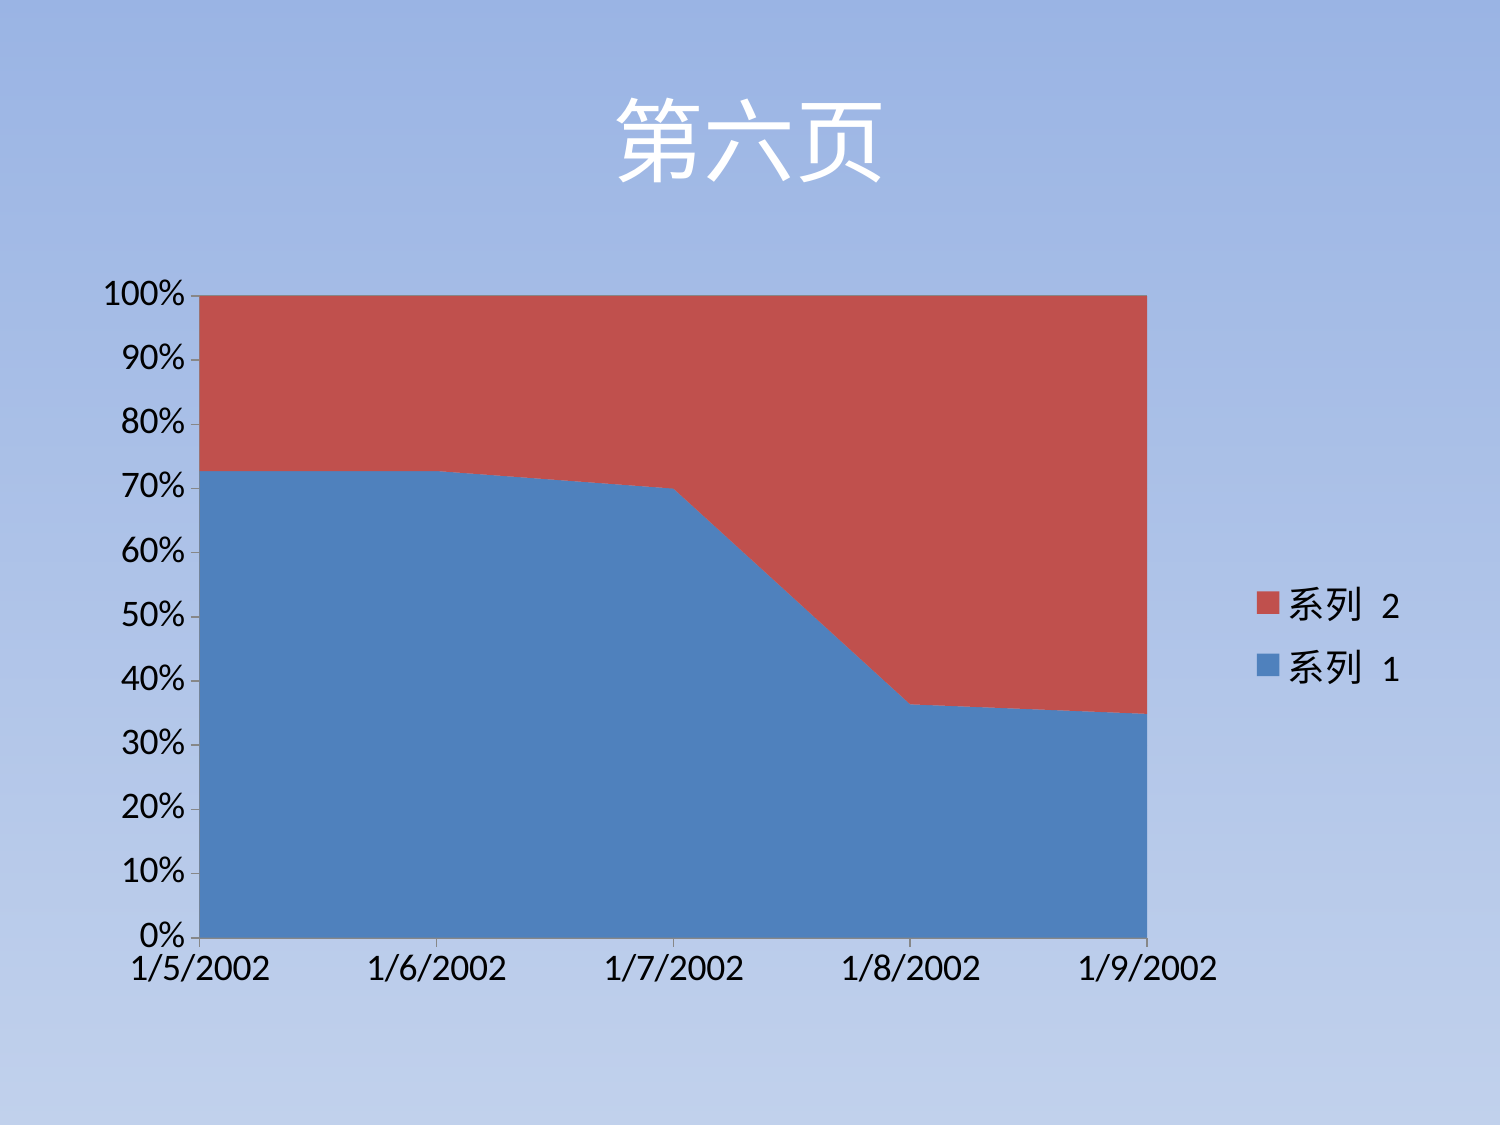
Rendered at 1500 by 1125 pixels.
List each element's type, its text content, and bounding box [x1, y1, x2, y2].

title 第六页 [75, 45, 1425, 233]
chart [74, 262, 1426, 1006]
